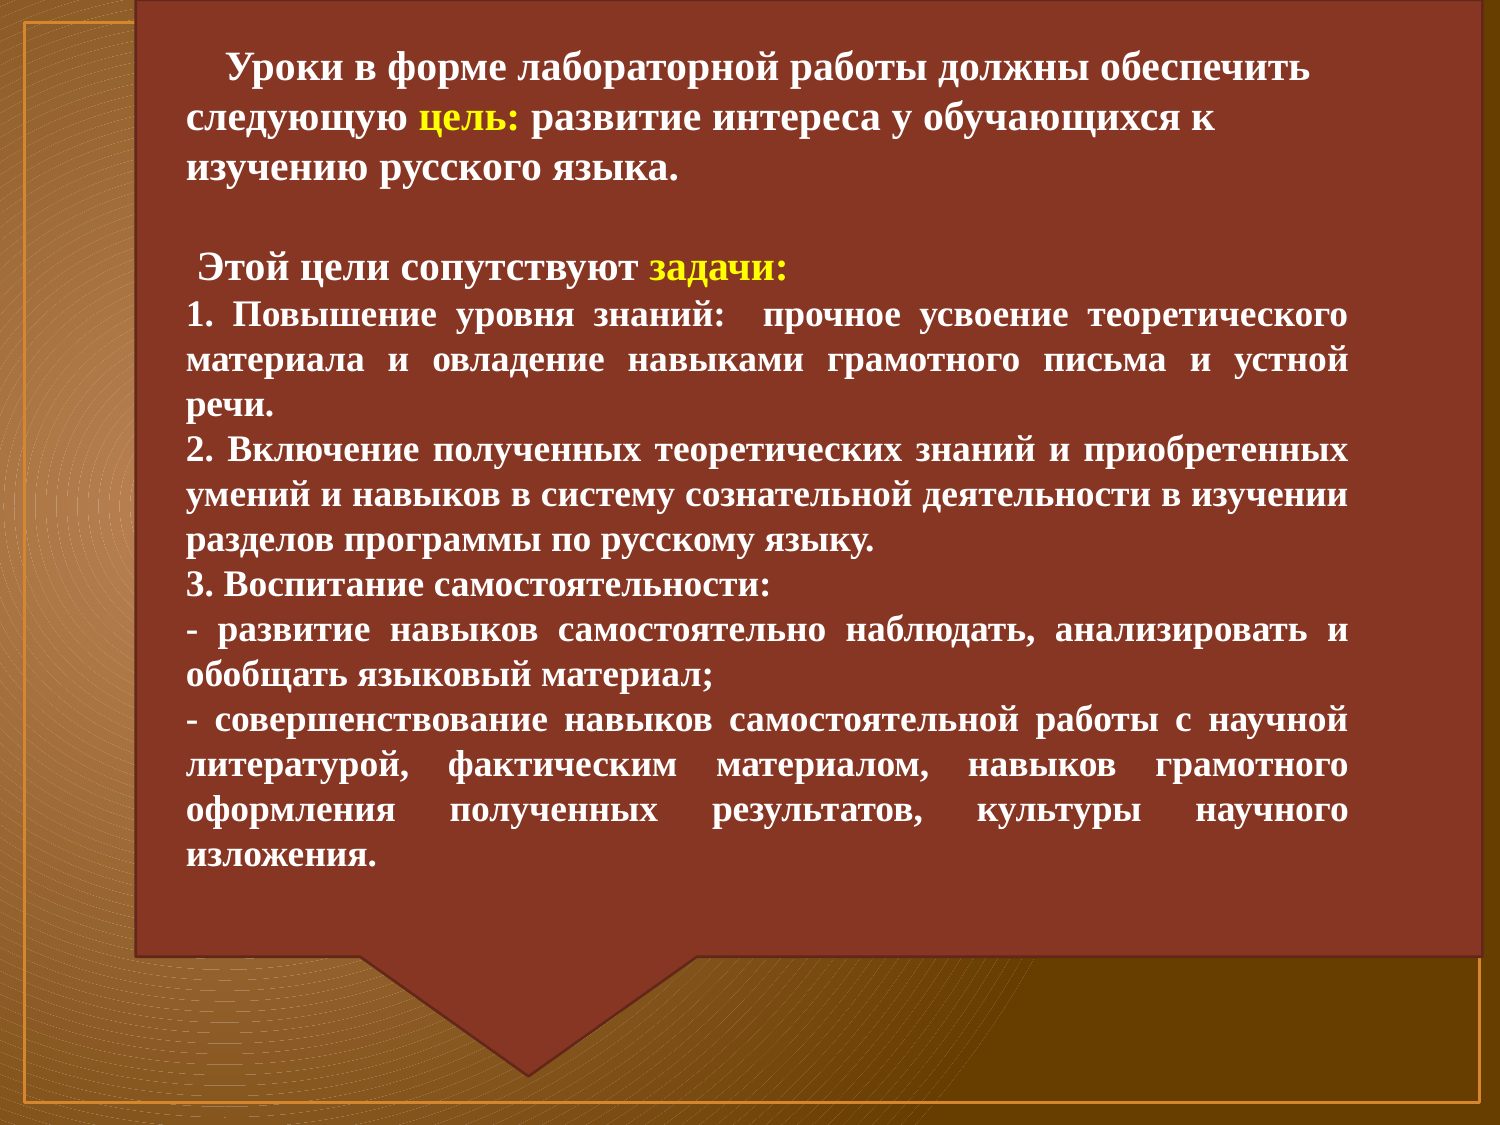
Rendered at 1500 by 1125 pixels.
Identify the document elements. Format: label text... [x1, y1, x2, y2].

text_box Уроки в форме лабораторной работы должны обеспечить следующую цель: развитие интереса у обучающихся к изучению русского языка. Этой цели сопутствуют задачи: 1. Повышение уровня знаний: прочное усвоение теоретического материала и овладение навыками грамотного письма и устной речи. 2. Включение полученных теоретических знаний и приобретенных умений и навыков в систему сознательной деятельности в изучении разделов программы по русскому языку. 3. Воспитание самостоятельности: - развитие навыков самостоятельно наблюдать, анализировать и обобщать языковый материал; - совершенствование навыков самостоятельной работы с научной литературой, фактическим материалом, навыков грамотного оформления полученных результатов, культуры научного изложения. [171, 31, 1365, 927]
text_box [134, 0, 1484, 1078]
